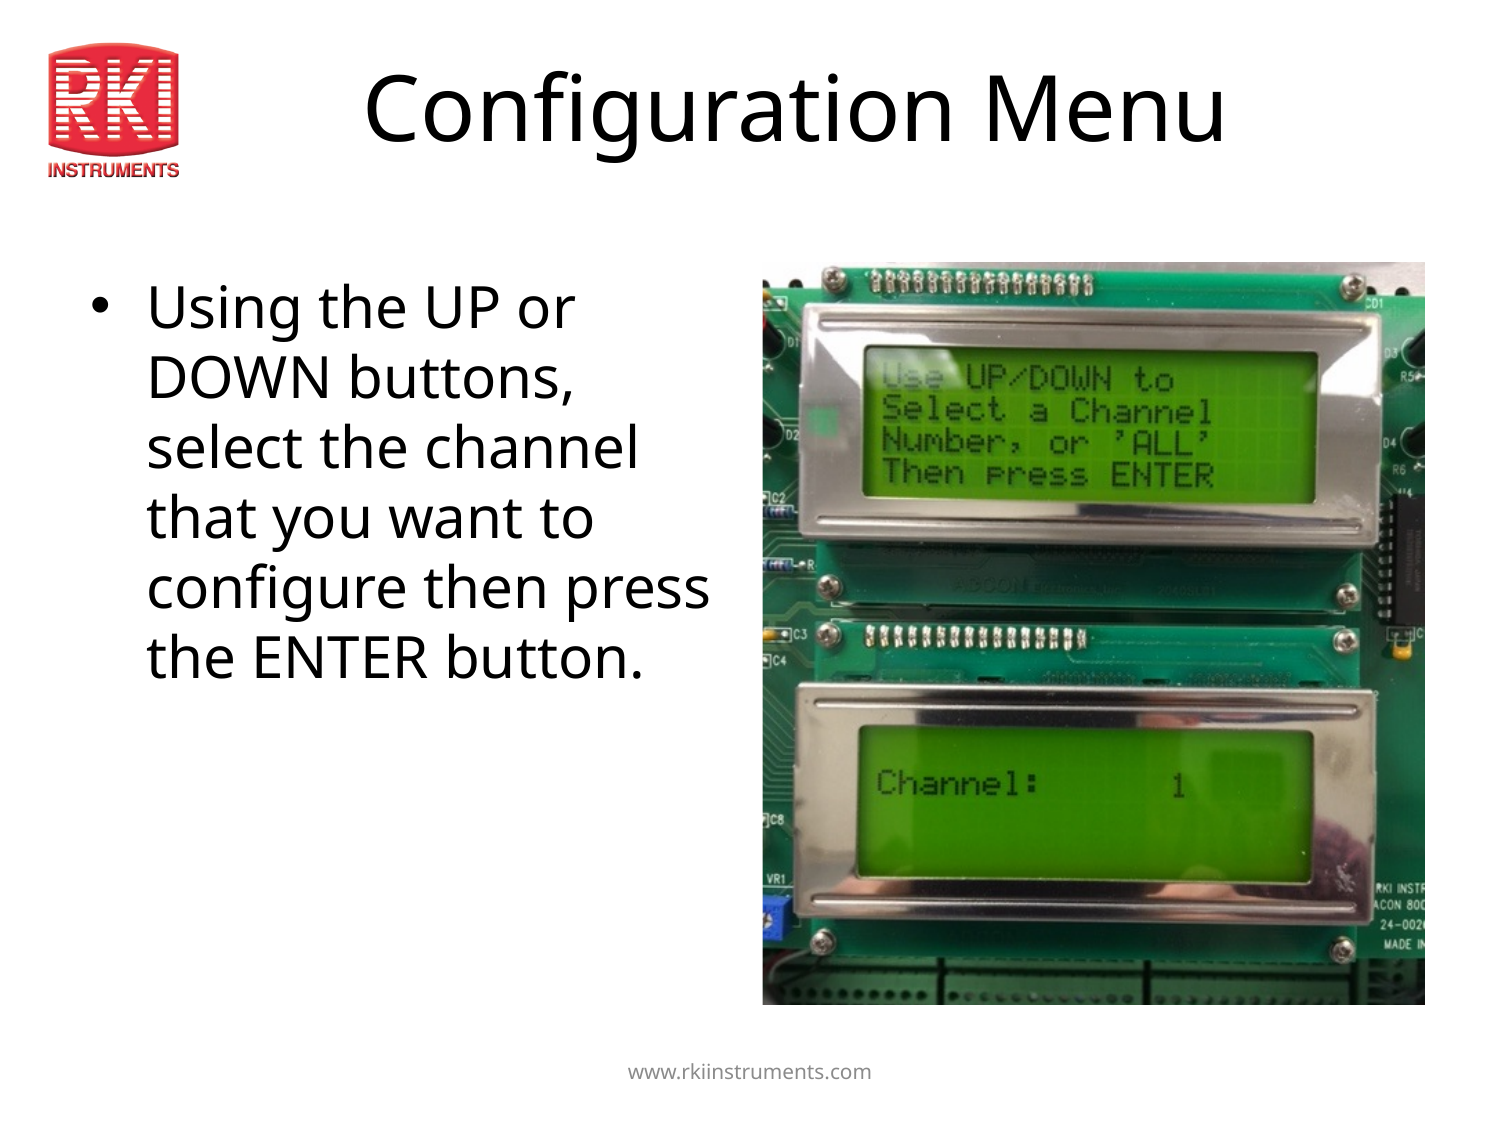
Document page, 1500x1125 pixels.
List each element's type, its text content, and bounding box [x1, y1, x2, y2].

title Configuration Menu [175, 49, 1451, 161]
picture [37, 37, 188, 184]
list Using the UP or DOWN buttons, select the channel that you want to configure then press the ENTER button. [75, 262, 738, 1005]
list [762, 262, 1426, 1006]
footer www.rkiinstruments.com [512, 1042, 988, 1103]
